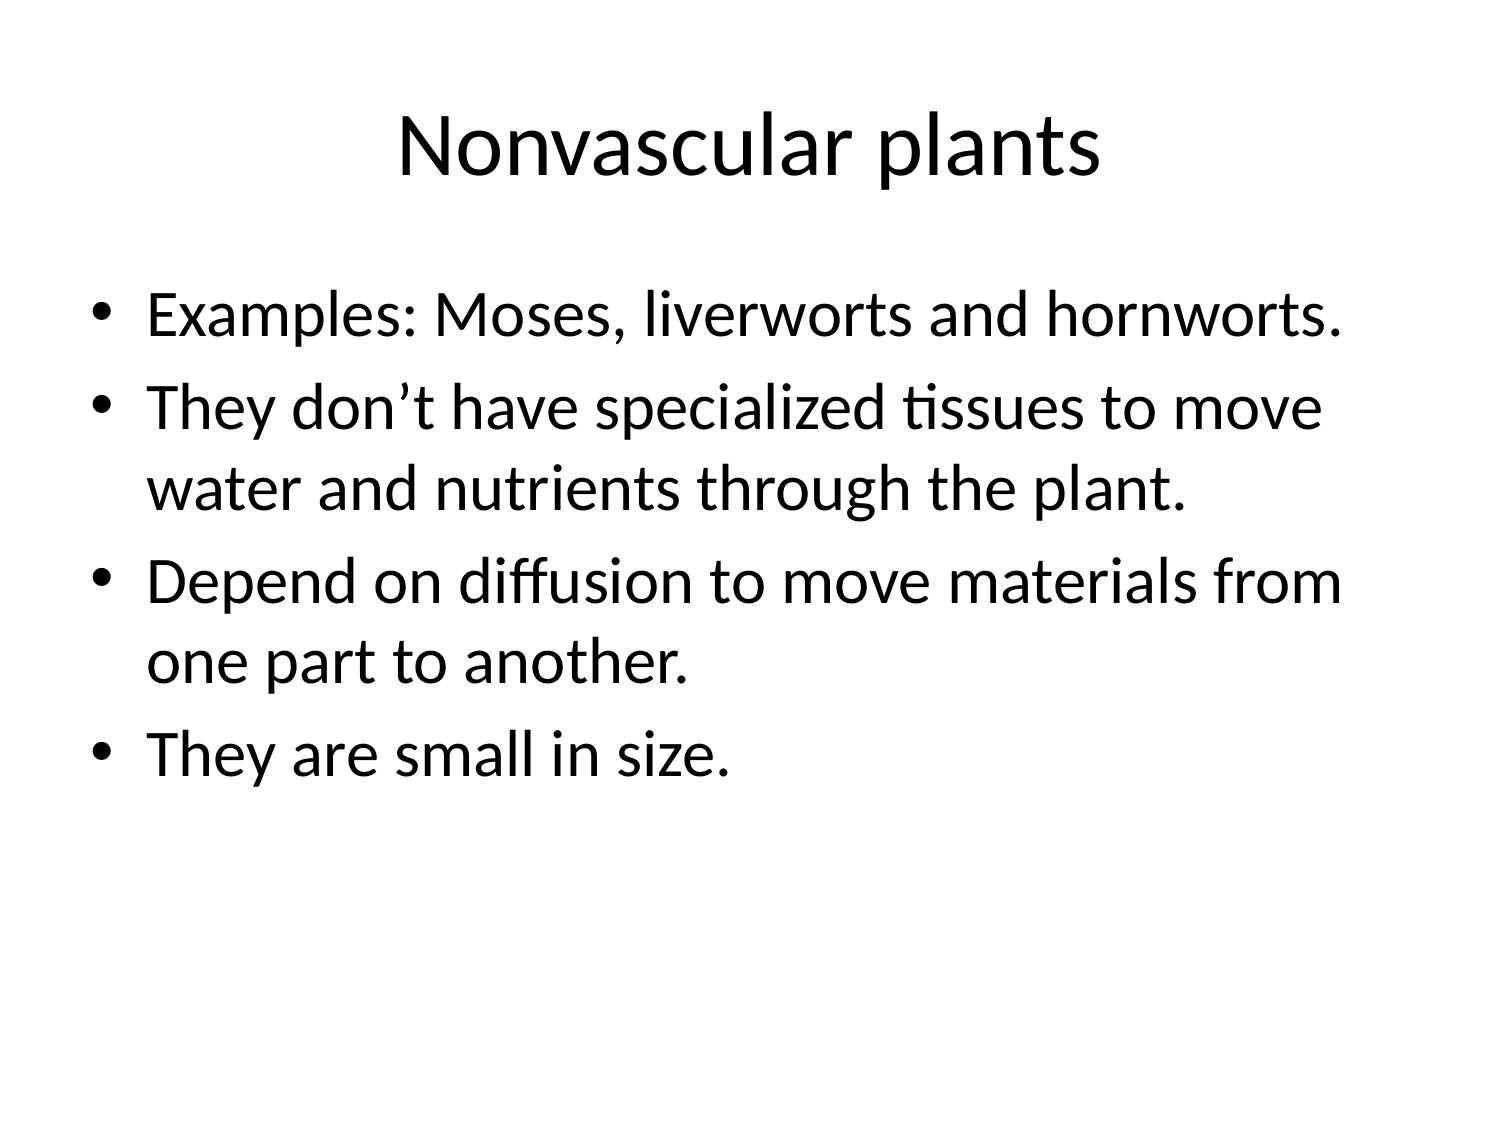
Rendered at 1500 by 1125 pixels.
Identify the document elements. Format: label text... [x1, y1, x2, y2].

list Examples: Moses, liverworts and hornworts. They don’t have specialized tissues to move water and nutrients through the plant. Depend on diffusion to move materials from one part to another. They are small in size. [75, 262, 1425, 1005]
title Nonvascular plants [75, 45, 1425, 233]
